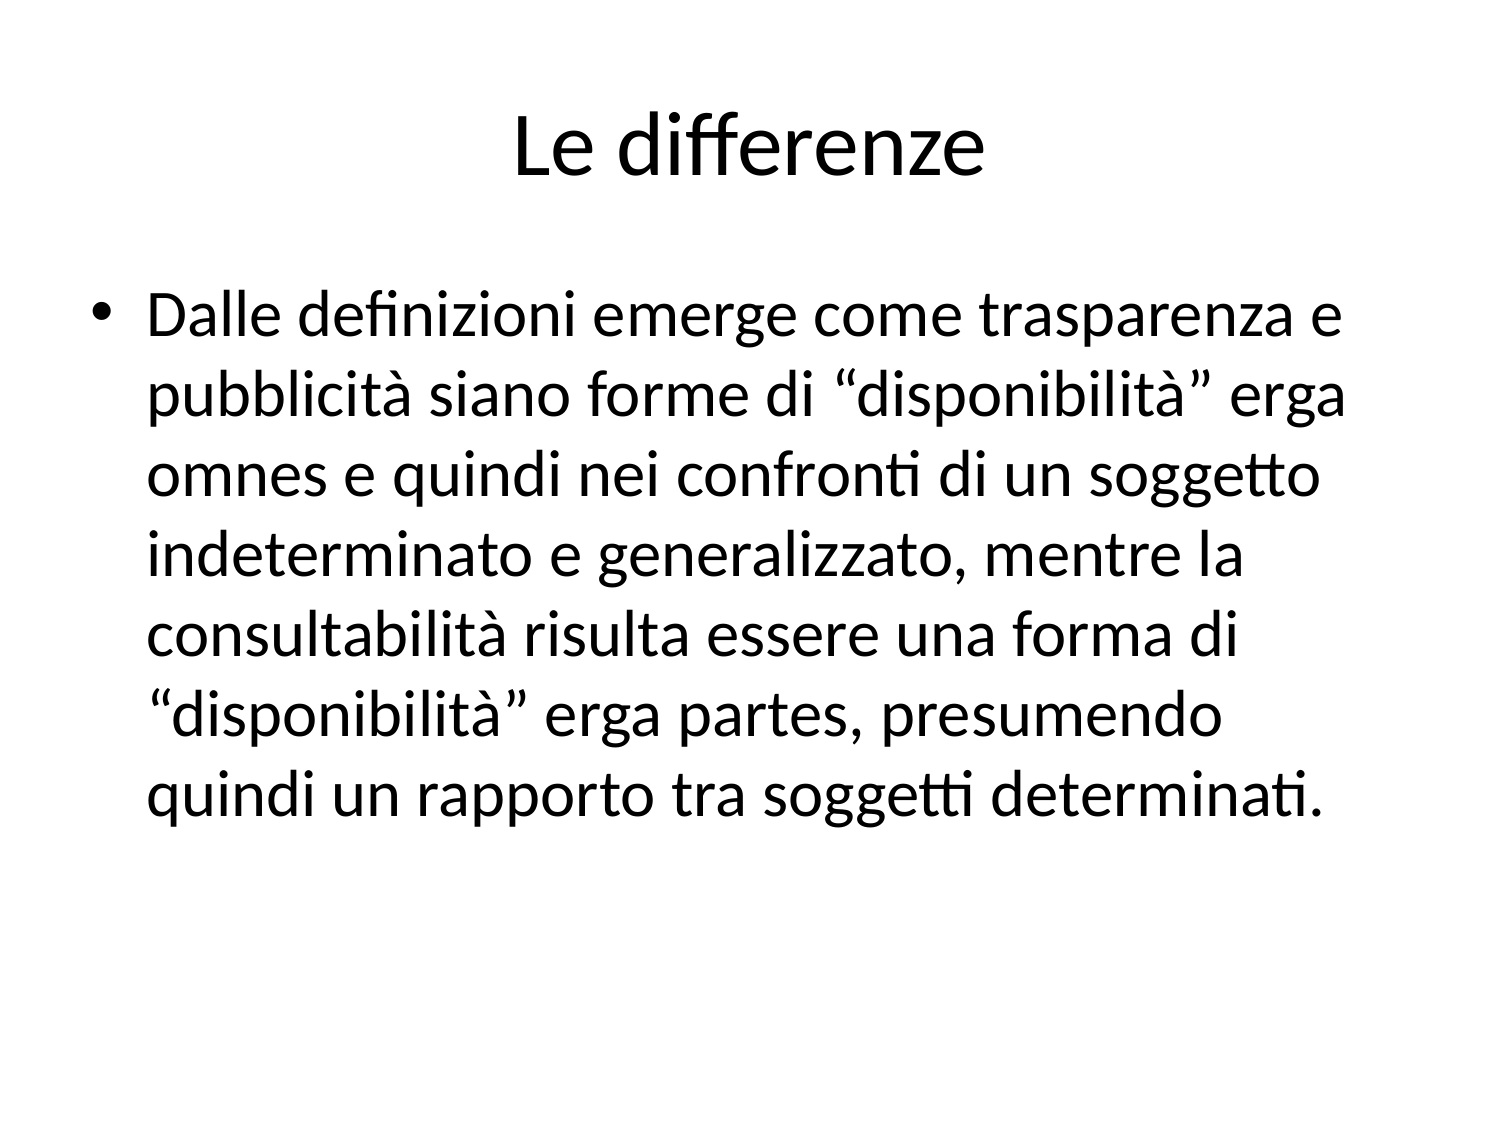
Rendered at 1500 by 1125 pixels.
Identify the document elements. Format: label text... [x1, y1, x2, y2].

title Le differenze [74, 44, 1426, 233]
list Dalle definizioni emerge come trasparenza e pubblicità siano forme di “disponibilità” erga omnes e quindi nei confronti di un soggetto indeterminato e generalizzato, mentre la consultabilità risulta essere una forma di “disponibilità” erga partes, presumendo quindi un rapporto tra soggetti determinati. [74, 262, 1426, 1006]
